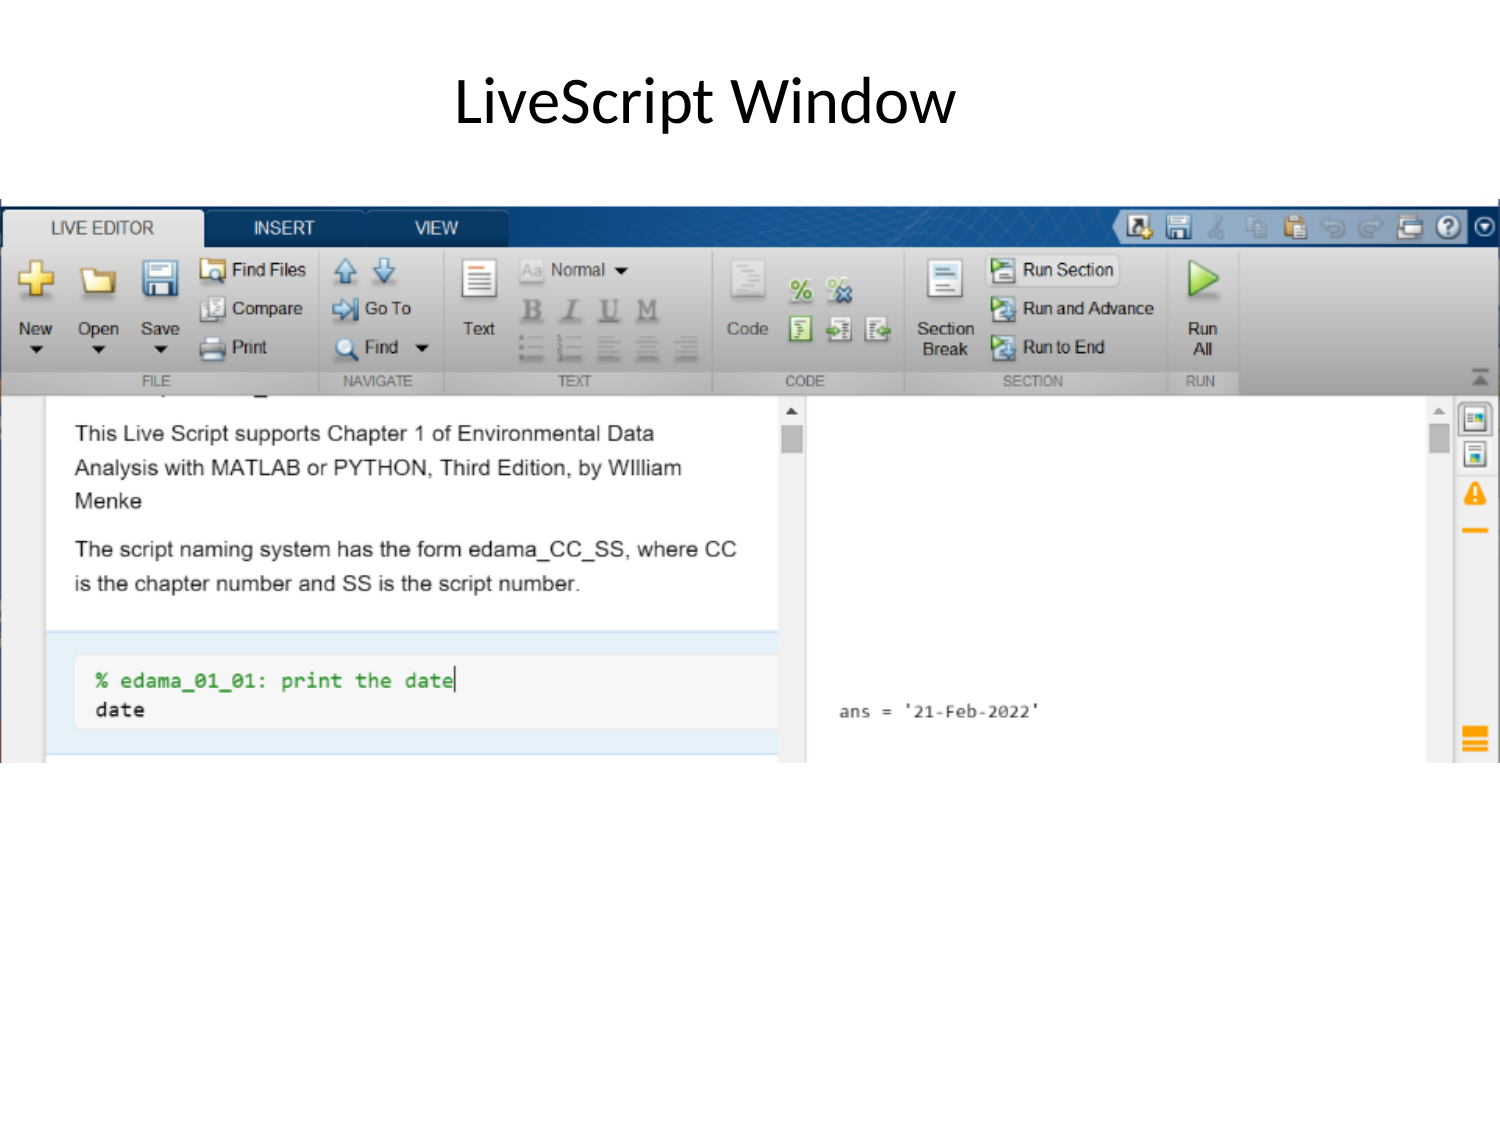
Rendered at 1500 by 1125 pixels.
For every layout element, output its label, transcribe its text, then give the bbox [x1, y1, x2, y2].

picture [0, 199, 1500, 763]
text_box LiveScript Window [0, 49, 1413, 145]
